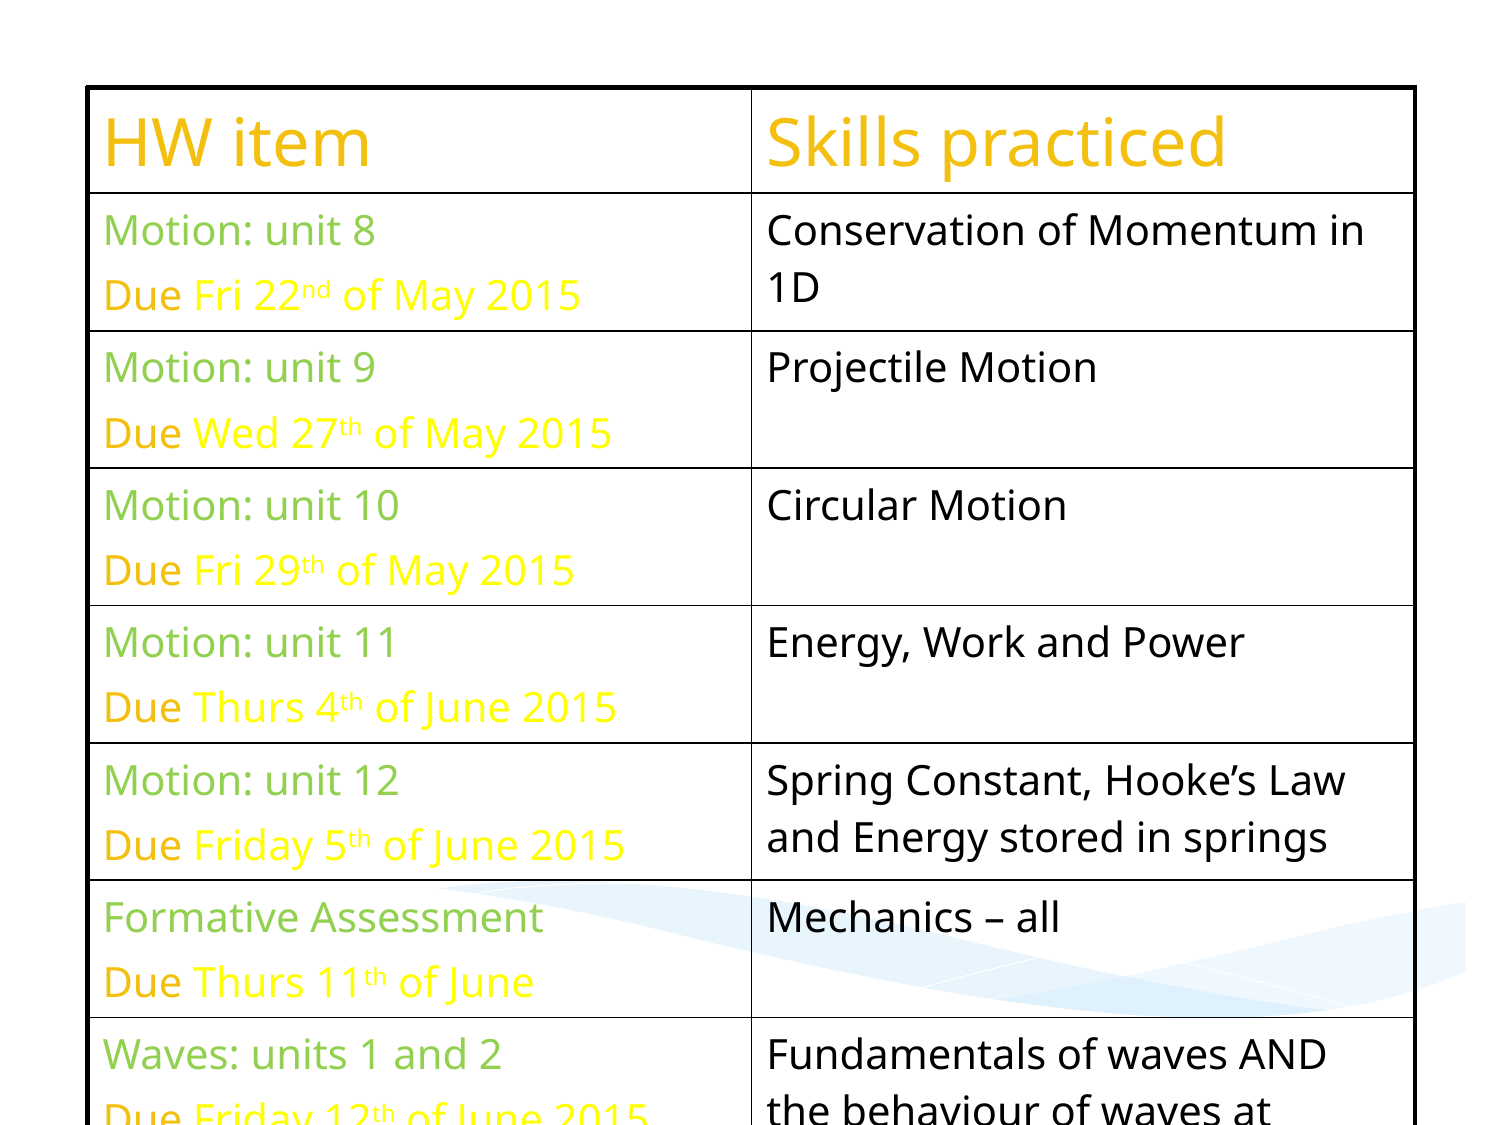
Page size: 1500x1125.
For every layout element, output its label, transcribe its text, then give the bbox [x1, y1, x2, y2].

table_header Skills practiced [752, 90, 1413, 192]
table_cell Fundamentals of waves AND the behaviour of waves at boundaries [752, 1018, 1413, 1125]
table_cell Spring Constant, Hooke’s Law and Energy stored in springs [752, 744, 1413, 879]
table_cell Conservation of Momentum in 1D [752, 194, 1413, 330]
table_cell Formative Assessment Due Thurs 11th of June [90, 881, 751, 1017]
table_header HW item [90, 90, 751, 192]
table_cell Circular Motion [752, 469, 1413, 605]
table_cell Motion: unit 11 Due Thurs 4th of June 2015 [90, 606, 751, 742]
table_cell Mechanics – all [752, 881, 1413, 1017]
table_cell Motion: unit 10 Due Fri 29th of May 2015 [90, 469, 751, 605]
table_cell Motion: unit 12 Due Friday 5th of June 2015 [90, 744, 751, 879]
table_cell Waves: units 1 and 2 Due Friday 12th of June 2015 [90, 1018, 751, 1125]
table_cell Energy, Work and Power [752, 606, 1413, 742]
table_cell Projectile Motion [752, 332, 1413, 467]
table_cell Motion: unit 8 Due Fri 22nd of May 2015 [90, 194, 751, 330]
table_cell Motion: unit 9 Due Wed 27th of May 2015 [90, 332, 751, 467]
